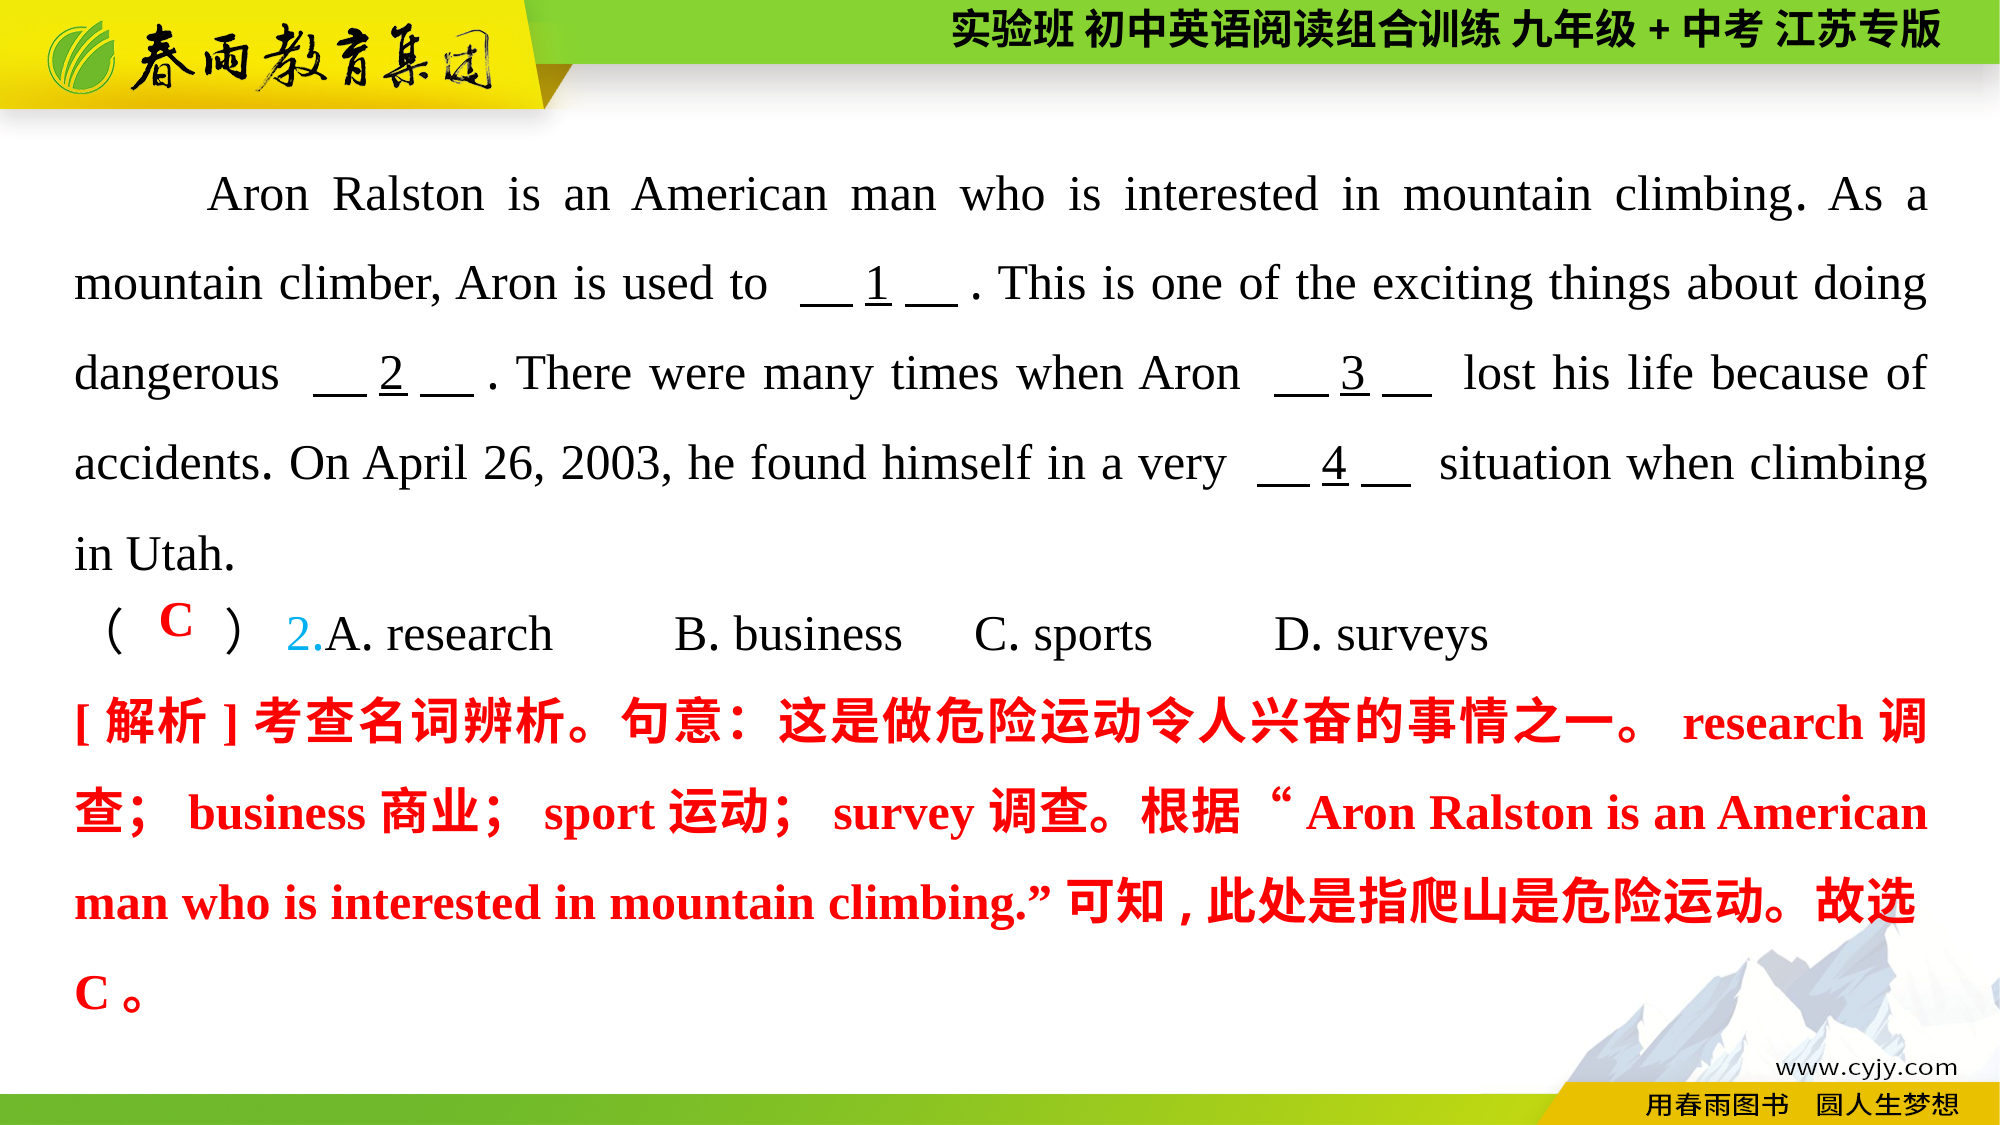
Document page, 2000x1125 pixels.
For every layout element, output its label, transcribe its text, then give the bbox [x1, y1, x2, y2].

text_box C [143, 578, 210, 652]
text_box [解析]考查名词辨析。句意：这是做危险运动令人兴奋的事情之一。research调查；business商业；sport运动；survey调查。根据“Aron Ralston is an American man who is interested in mountain climbing.”可知,此处是指爬山是危险运动。故选C。 [59, 652, 1944, 1028]
text_box （ ）2.A. research B. business C. sports D. surveys [59, 562, 1944, 652]
list Aron Ralston is an American man who is interested in mountain climbing. As a mountain climber, Aron is used to 1 . This is one of the exciting things about doing dangerous 2 . There were many times when Aron 3 lost his life because of accidents. On April 26, 2003, he found himself in a very 4 situation when climbing in Utah. [59, 122, 1944, 562]
picture [0, 0, 2000, 1125]
